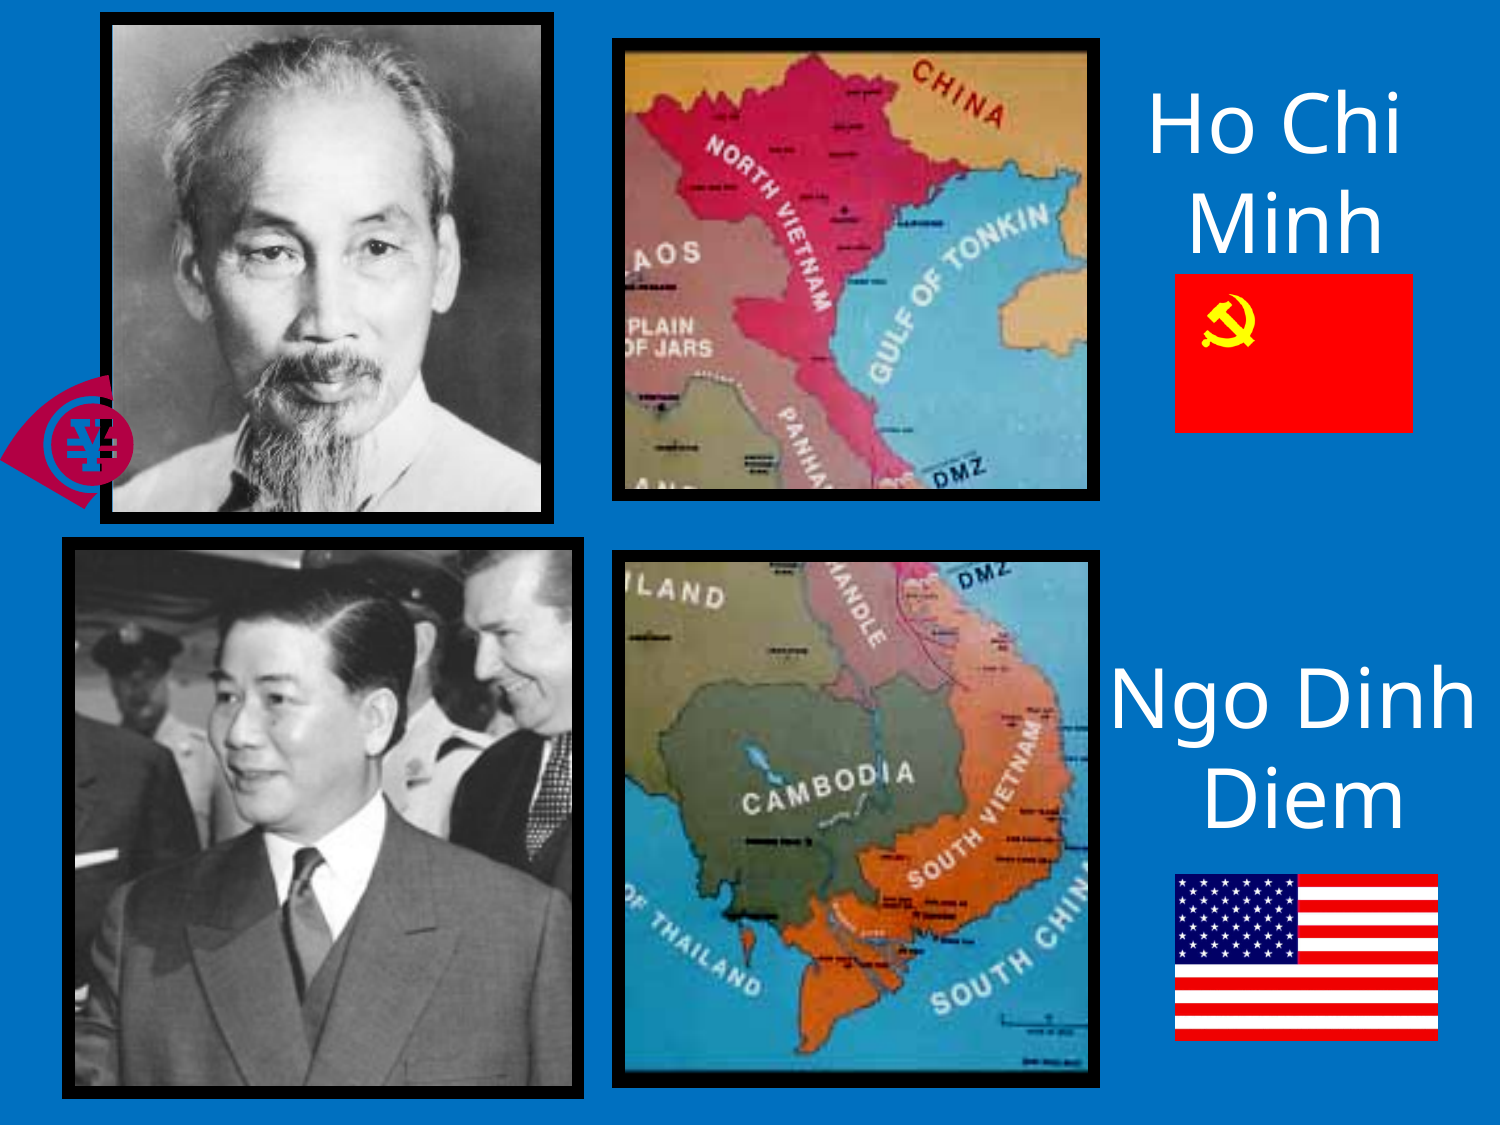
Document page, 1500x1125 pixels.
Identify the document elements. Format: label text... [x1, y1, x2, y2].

picture [624, 49, 1088, 489]
picture [74, 549, 573, 1087]
picture [1174, 874, 1438, 1041]
picture [0, 24, 542, 513]
text_box Ho Chi Minh [1130, 62, 1442, 278]
picture [1174, 274, 1413, 434]
text_box Ngo Dinh Diem [1093, 637, 1500, 853]
picture [624, 562, 1089, 1070]
